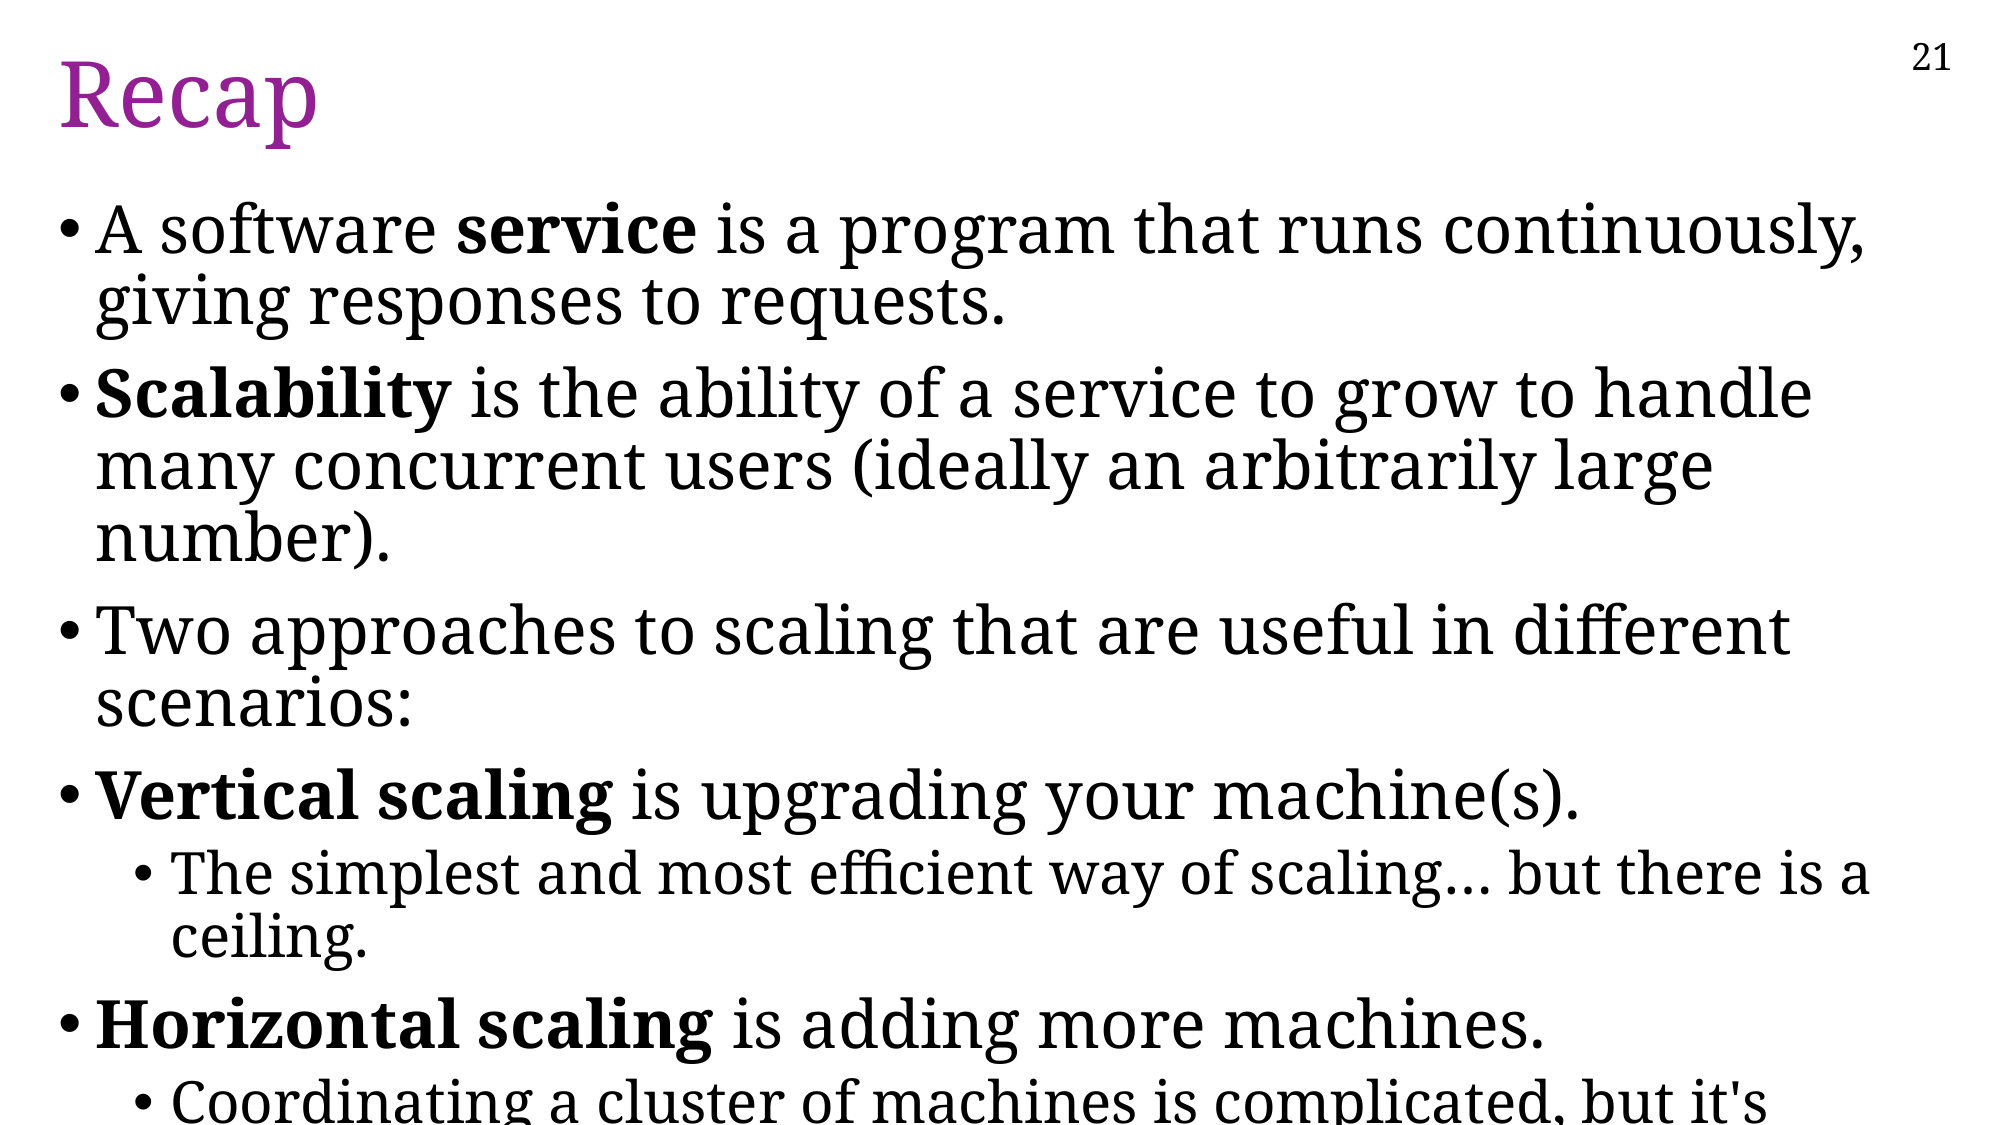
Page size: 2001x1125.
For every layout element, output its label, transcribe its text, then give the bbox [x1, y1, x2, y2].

title Recap [43, 25, 1953, 171]
list A software service is a program that runs continuously, giving responses to requests. Scalability is the ability of a service to grow to handle many concurrent users (ideally an arbitrarily large number). Two approaches to scaling that are useful in different scenarios: Vertical scaling is upgrading your machine(s). The simplest and most efficient way of scaling… but there is a ceiling. Horizontal scaling is adding more machines. Coordinating a cluster of machines is complicated, but it's necessary for global scale and massive throughput. [43, 188, 1953, 1106]
